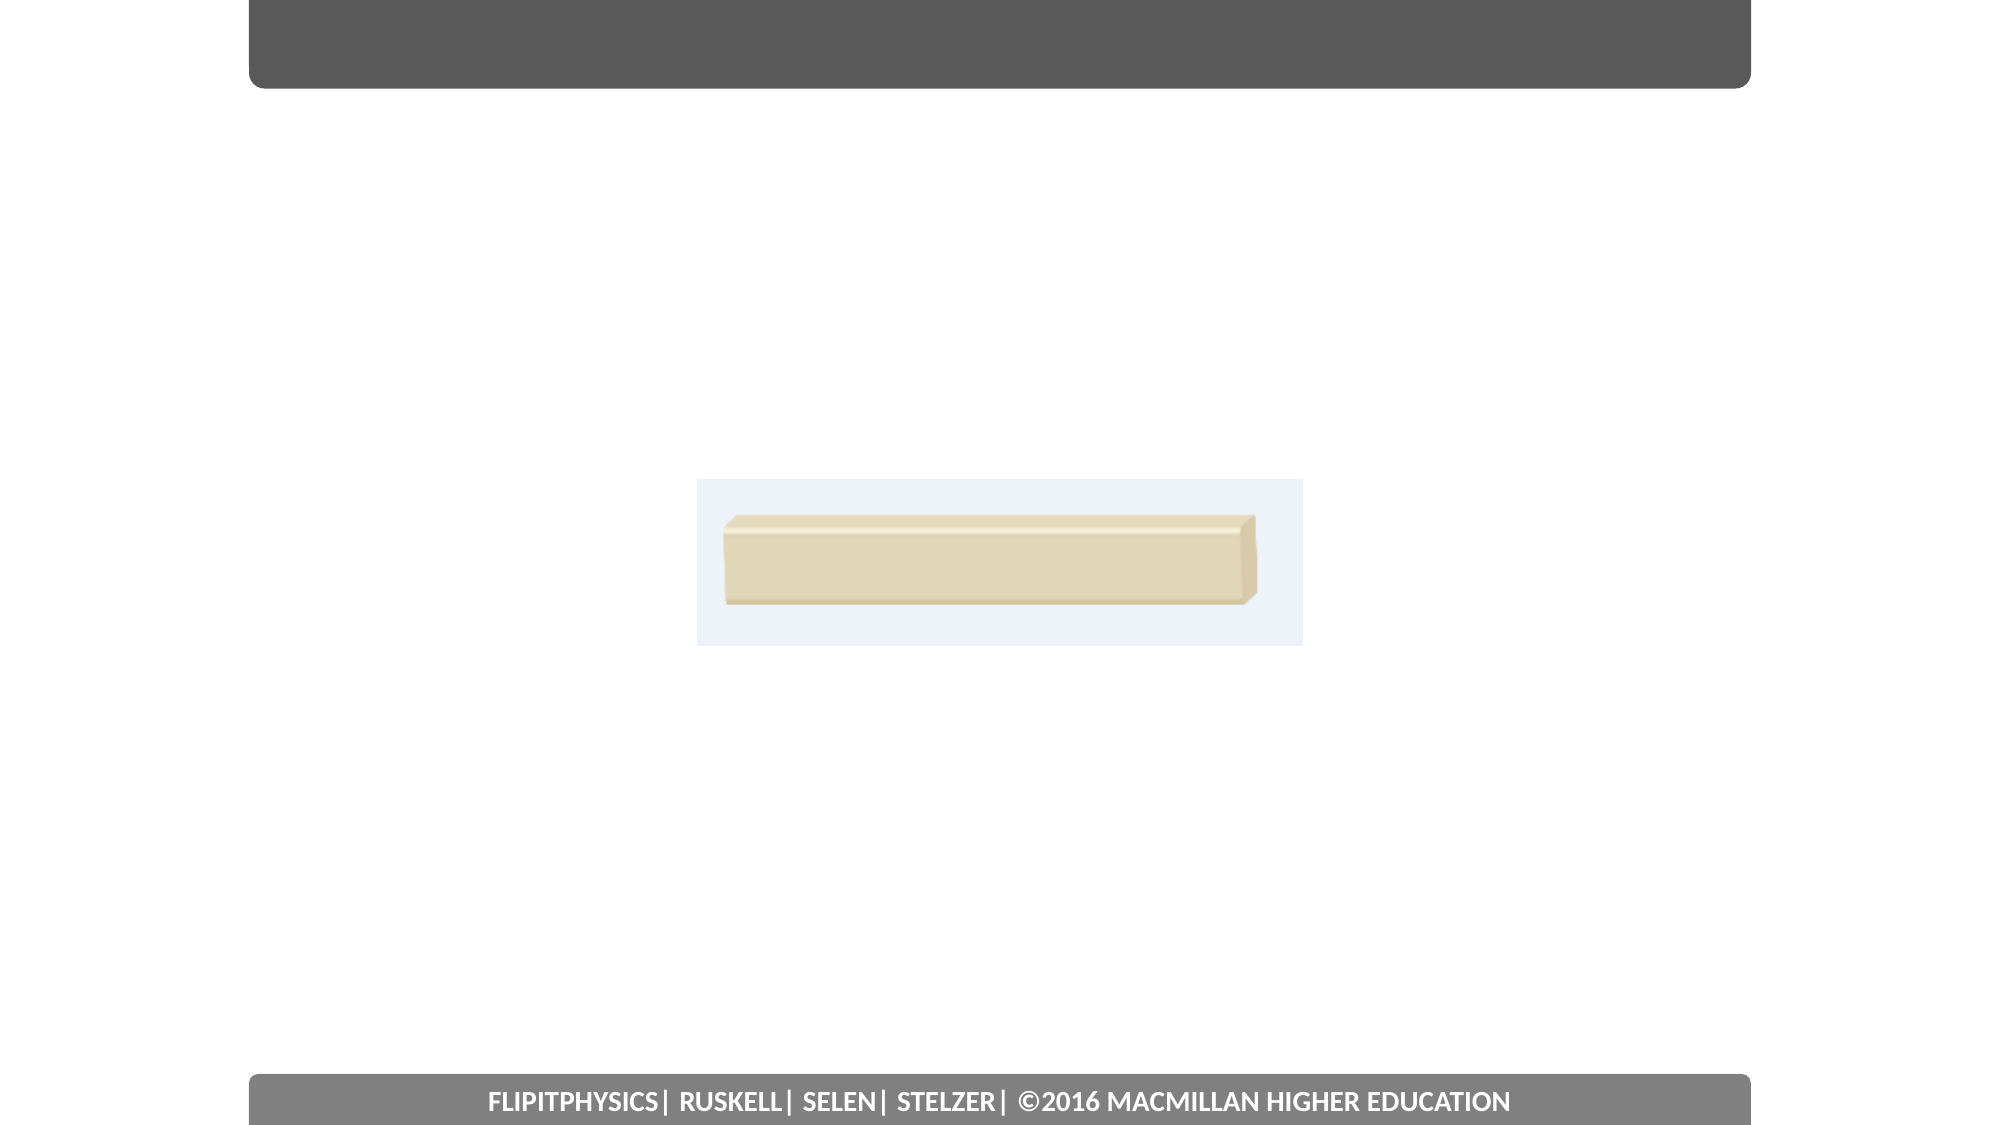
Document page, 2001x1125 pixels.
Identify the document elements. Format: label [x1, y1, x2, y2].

text_box [248, 0, 1752, 89]
picture [697, 479, 1303, 646]
text_box [249, 1074, 1750, 1125]
